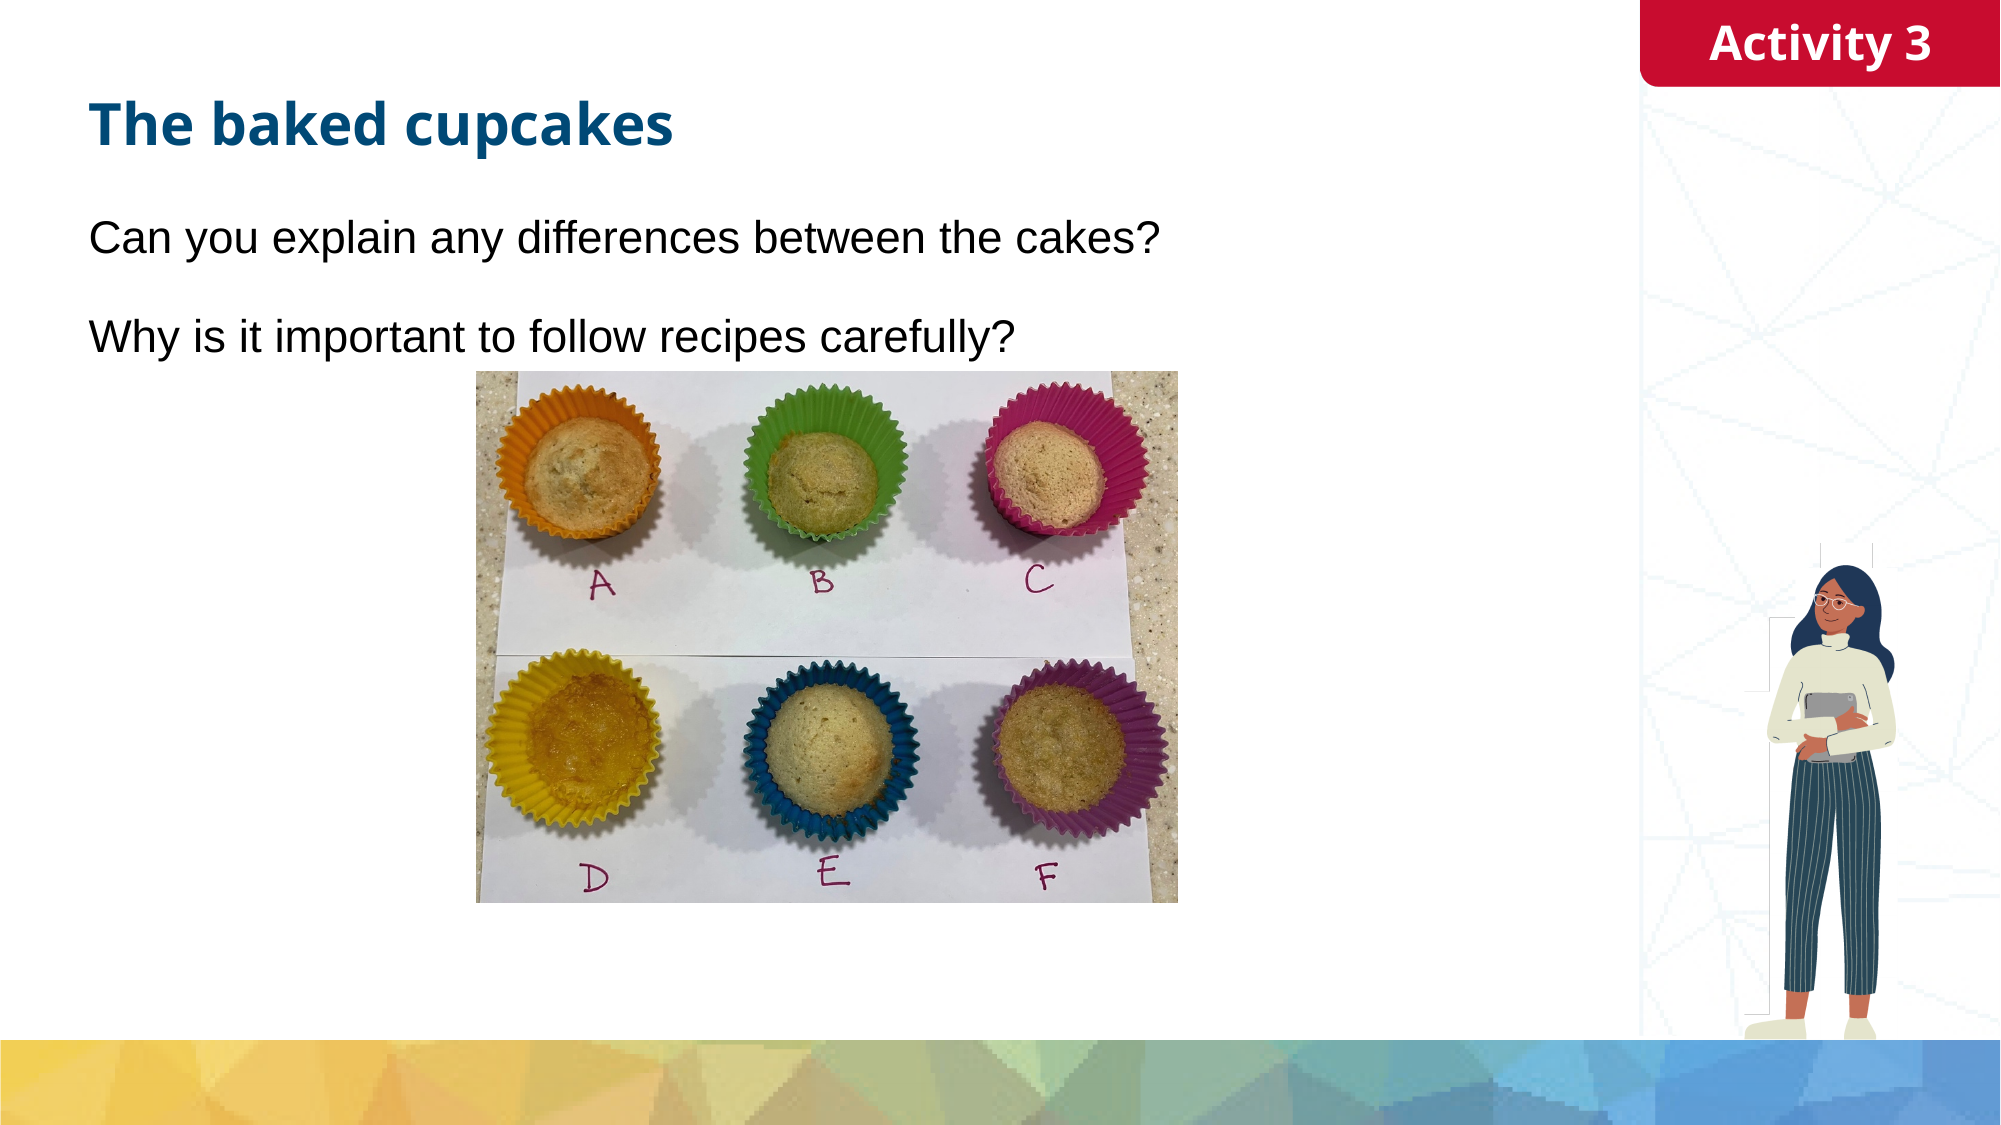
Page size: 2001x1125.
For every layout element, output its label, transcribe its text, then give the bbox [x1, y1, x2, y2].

picture [476, 371, 1178, 903]
list Can you explain any differences between the cakes? Why is it important to follow recipes carefully? [88, 206, 1745, 953]
title The baked cupcakes [88, 88, 1565, 161]
picture [0, 0, 2001, 1125]
